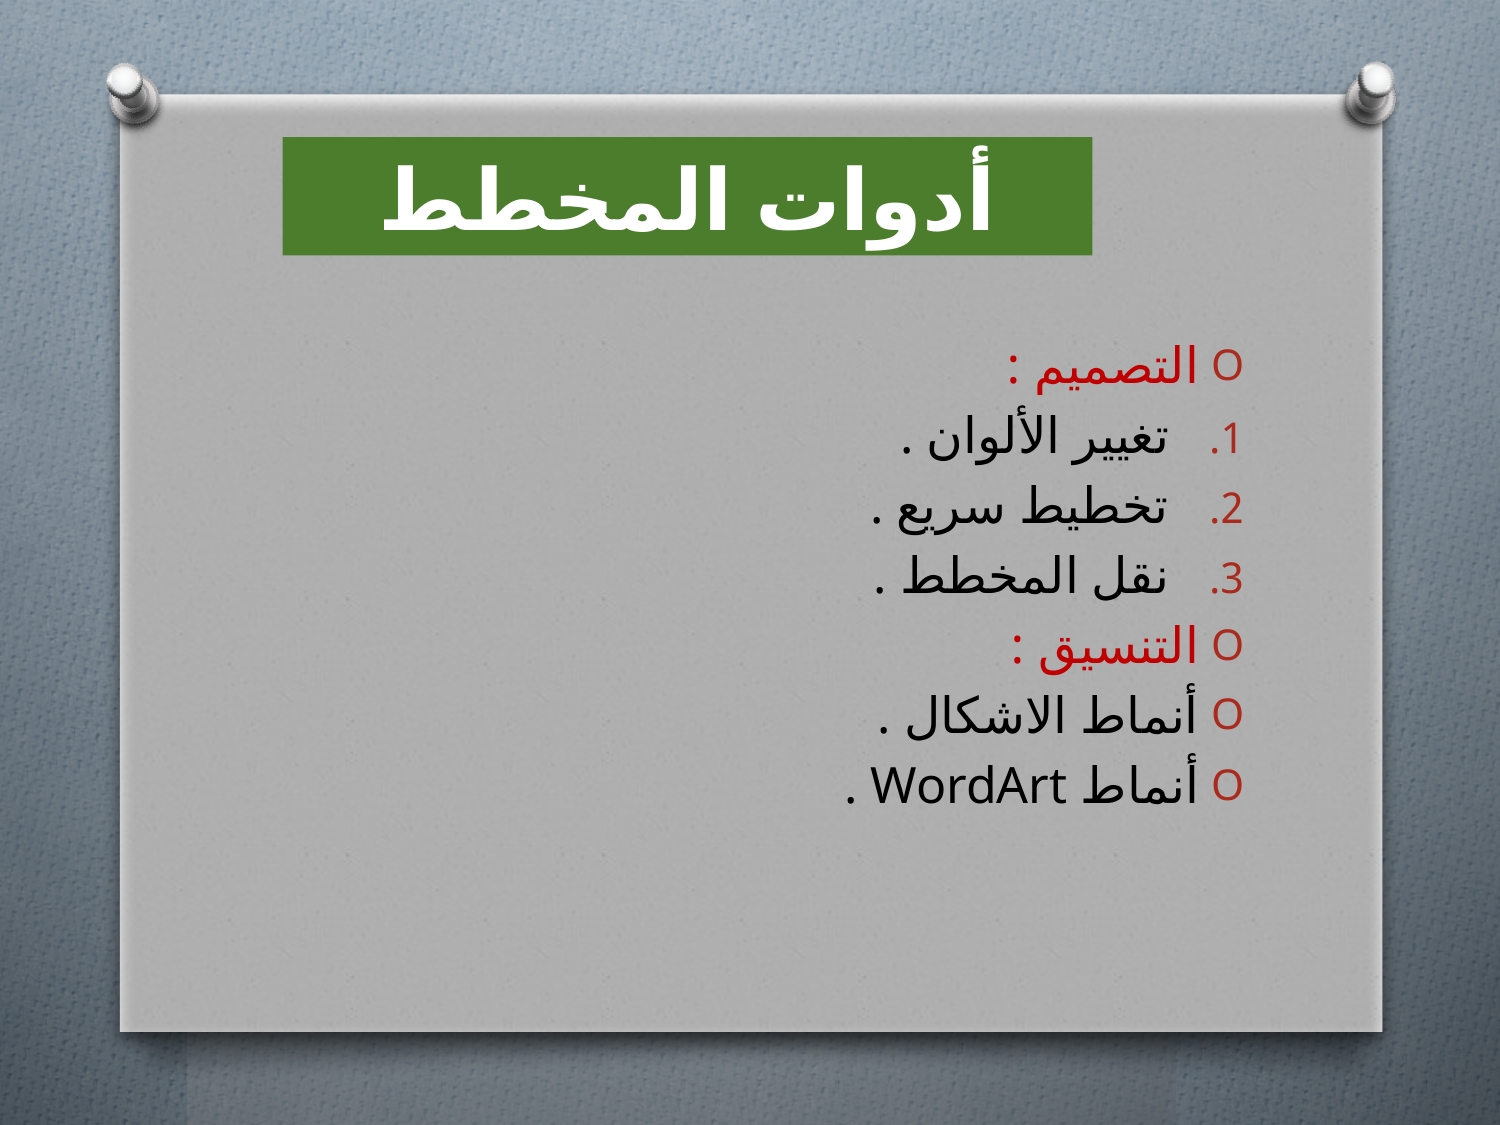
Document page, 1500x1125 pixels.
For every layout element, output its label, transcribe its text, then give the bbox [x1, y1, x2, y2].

title أدوات المخطط [282, 137, 1093, 256]
picture [1317, 35, 1439, 156]
picture [75, 29, 198, 153]
list التصميم : تغيير الألوان . تخطيط سريع . نقل المخطط . التنسيق : أنماط الاشكال . أنماط WordArt . [242, 326, 1260, 660]
